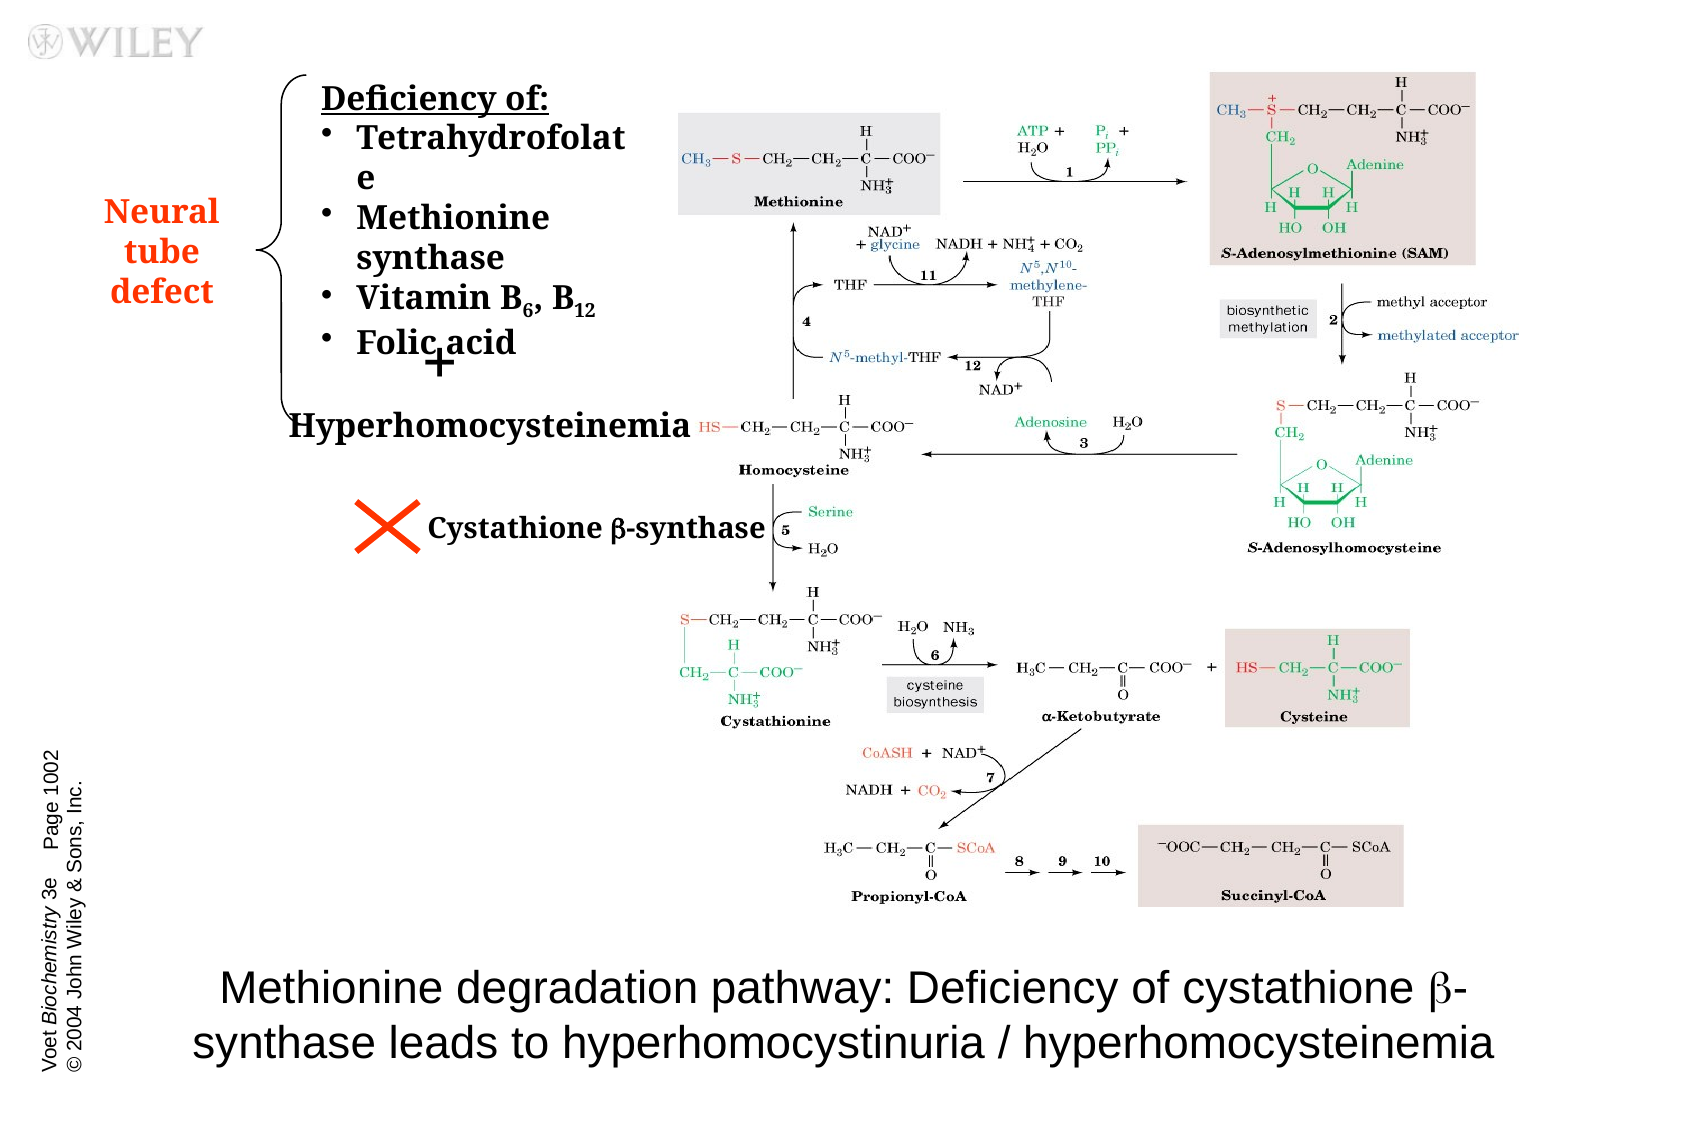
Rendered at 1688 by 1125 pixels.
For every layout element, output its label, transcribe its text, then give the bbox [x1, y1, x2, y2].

text_box Neural tube defect [89, 183, 235, 318]
text_box Deficiency of: Tetrahydrofolate Methionine synthase Vitamin B6, B12 Folic acid [306, 69, 657, 369]
title Methionine degradation pathway: Deficiency of cystathione b-synthase leads to hyperhomocystinuria / hyperhomocysteinemia [126, 950, 1561, 1088]
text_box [355, 501, 419, 552]
text_box Page 1002 [29, 727, 70, 865]
text_box Hyperhomocysteinemia [273, 396, 673, 451]
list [678, 68, 1519, 907]
text_box Cystathione b-synthase [420, 501, 673, 552]
footer Voet Biochemistry 3e © 2004 John Wiley & Sons, Inc. [28, 625, 113, 1088]
text_box + [406, 312, 474, 408]
picture [28, 24, 205, 61]
text_box [256, 75, 307, 426]
